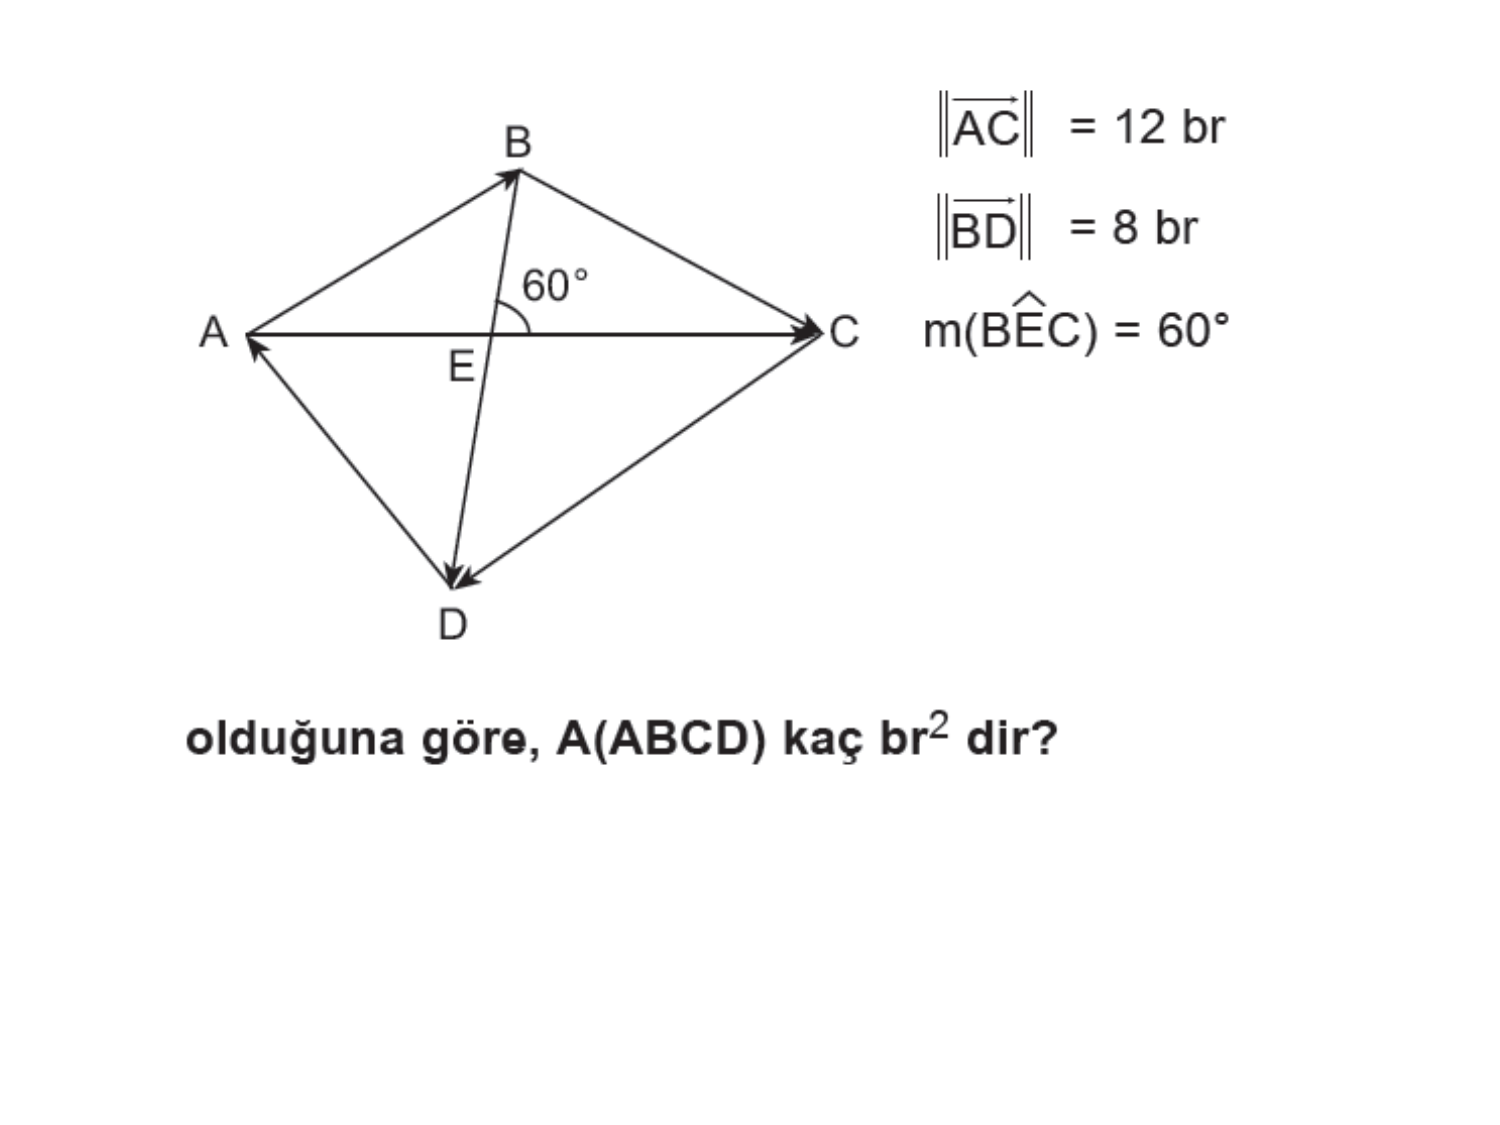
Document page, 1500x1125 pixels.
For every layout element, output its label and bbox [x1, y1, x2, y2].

picture [135, 89, 1261, 776]
